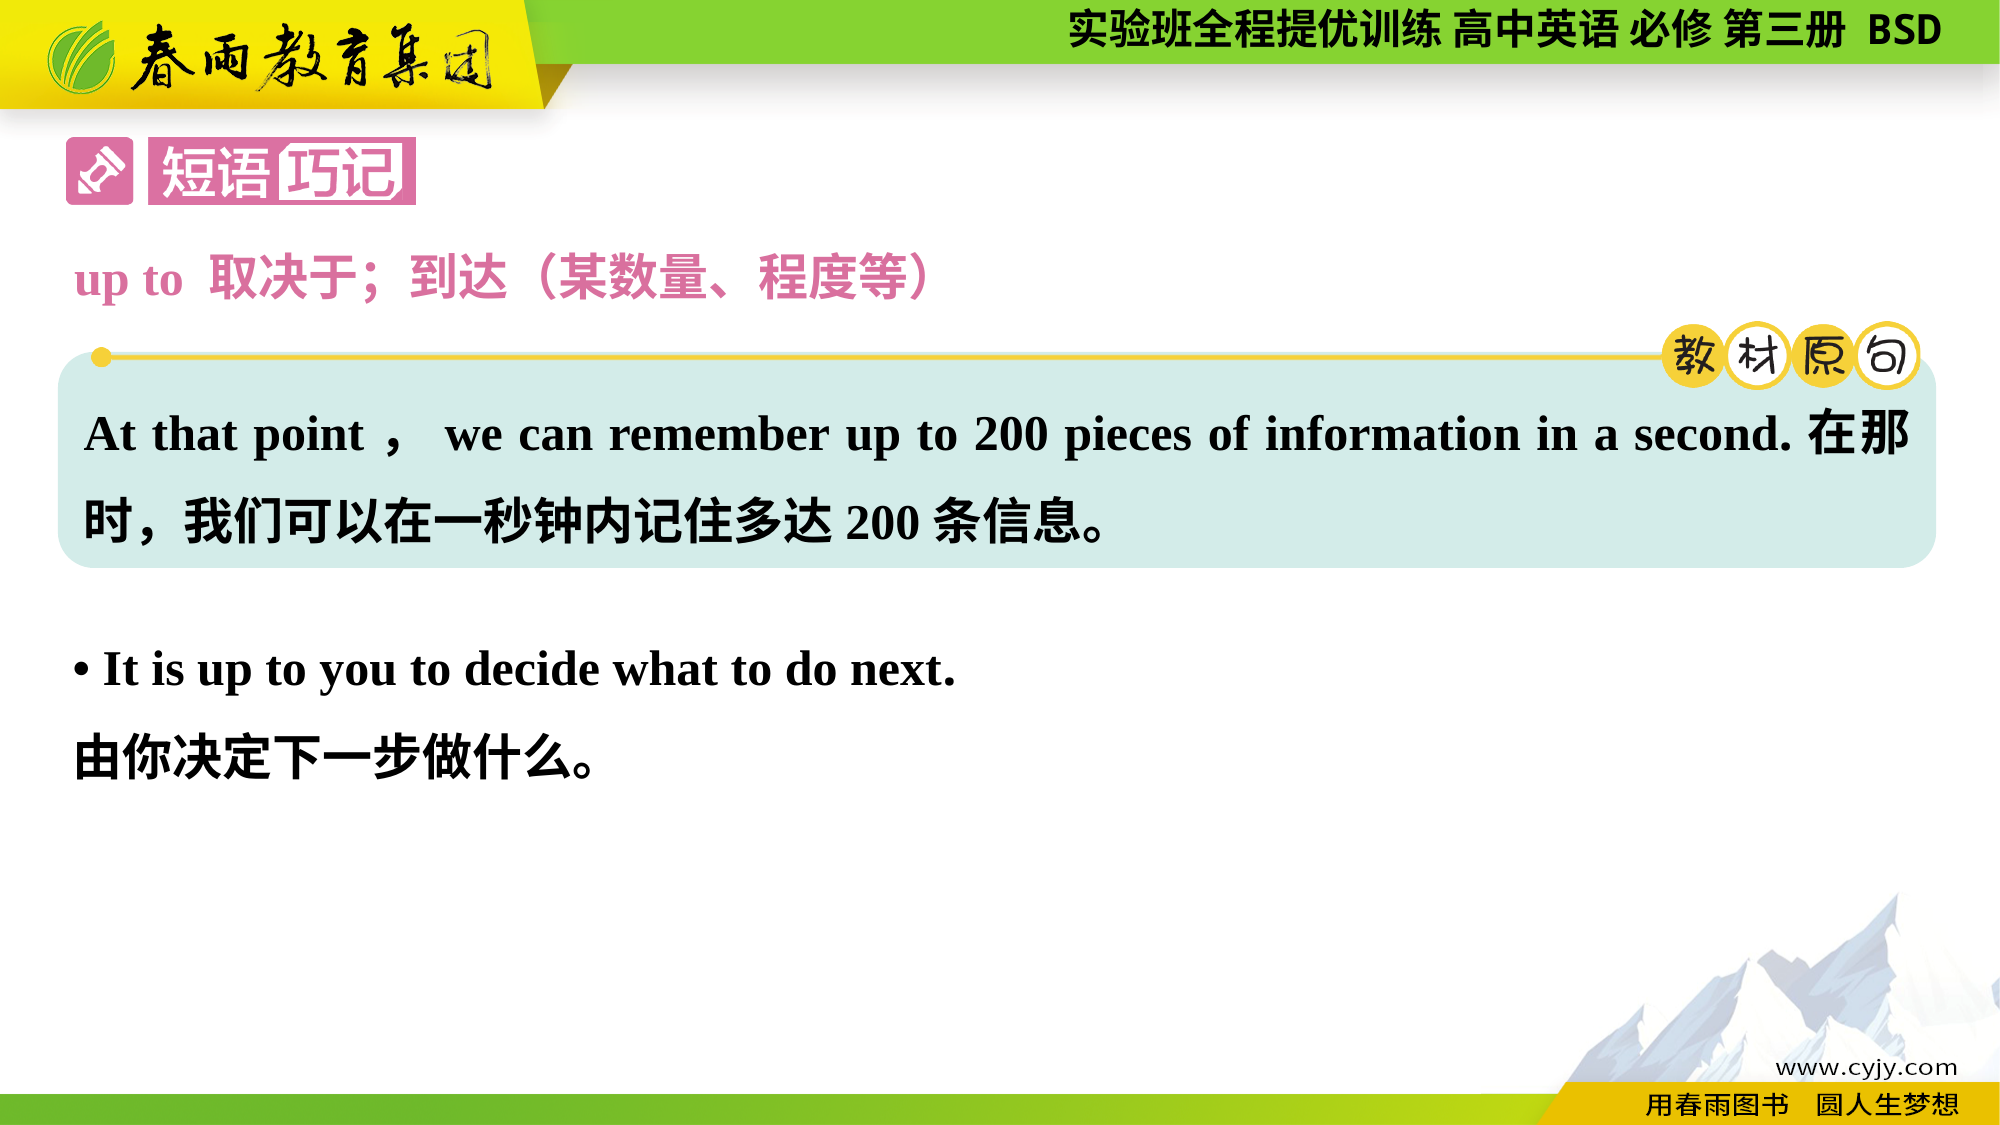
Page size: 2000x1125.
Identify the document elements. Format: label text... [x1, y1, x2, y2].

text_box At that point，we can remember up to 200 pieces of information in a second.在那时，我们可以在一秒钟内记住多达200条信息。 [57, 353, 1937, 568]
picture [0, 0, 2000, 1125]
list up to 取决于；到达（某数量、程度等） [59, 208, 1944, 303]
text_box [90, 320, 1921, 420]
text_box • It is up to you to decide what to do next. 由你决定下一步做什么。 [57, 597, 1944, 793]
